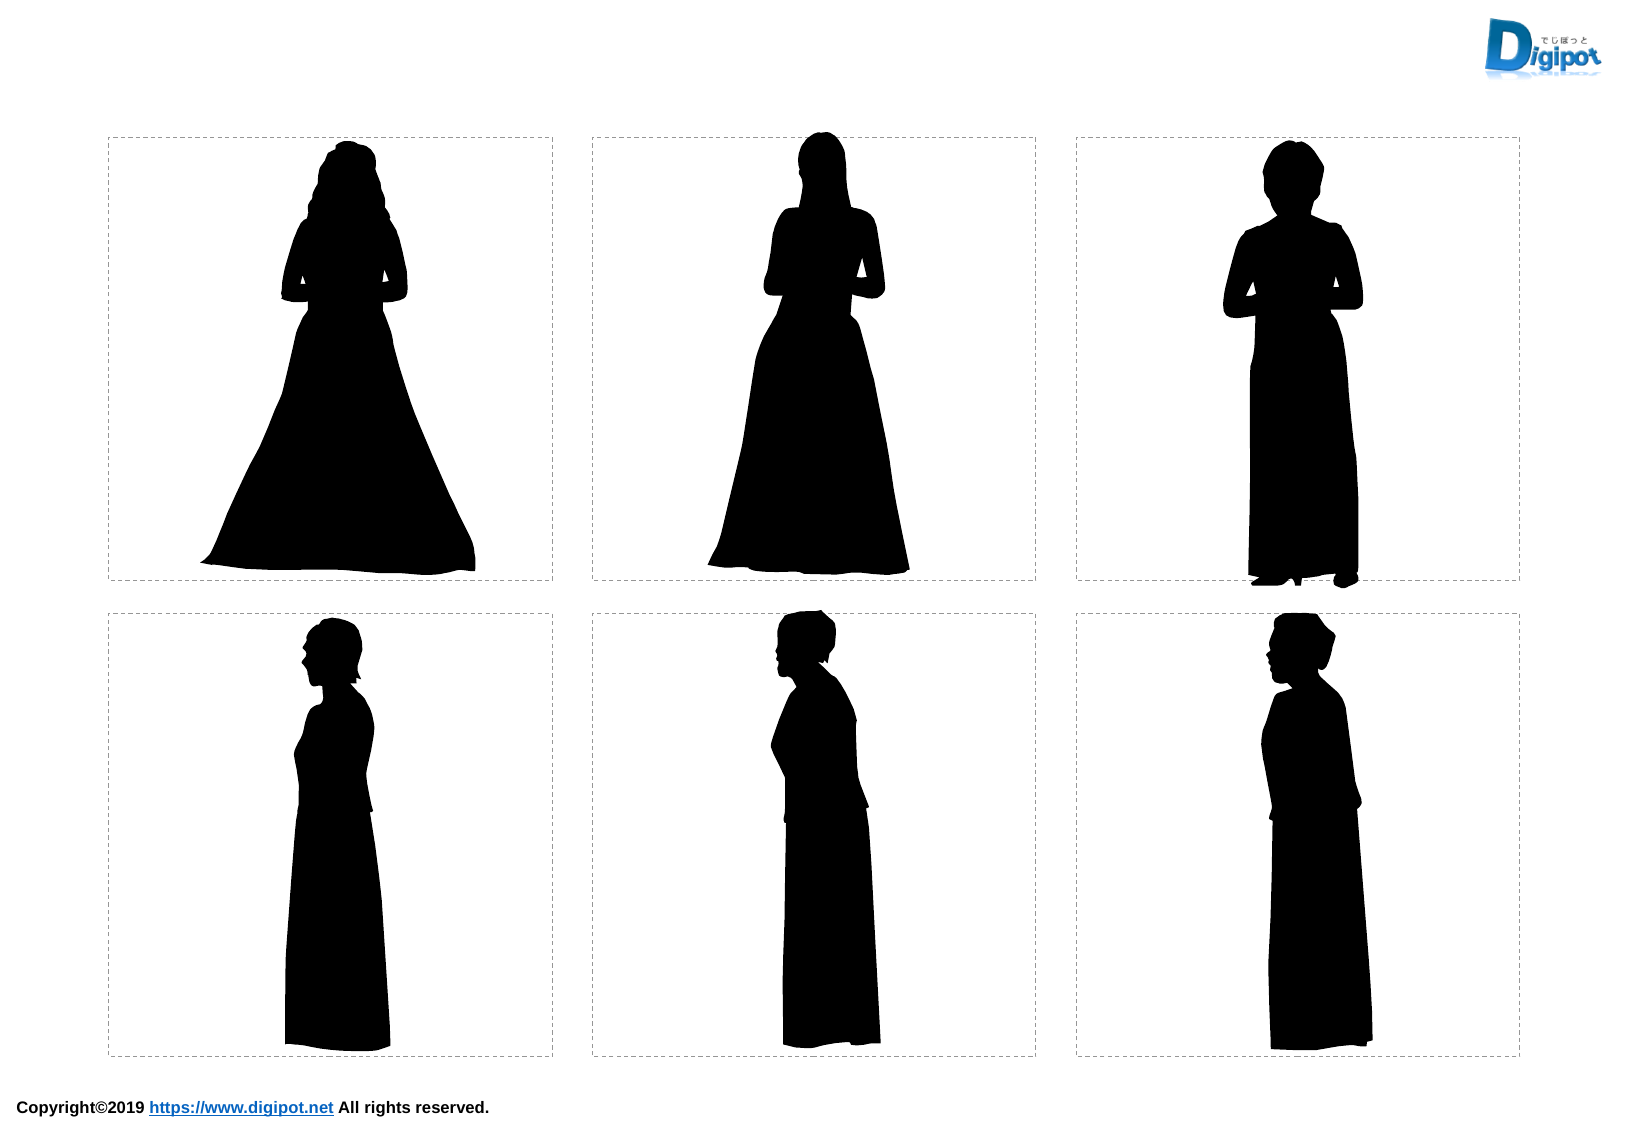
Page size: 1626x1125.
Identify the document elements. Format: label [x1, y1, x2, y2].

text_box [200, 141, 476, 575]
text_box [1223, 140, 1364, 589]
text_box [707, 132, 910, 575]
text_box [1261, 612, 1373, 1051]
picture [1485, 18, 1602, 82]
text_box [770, 609, 881, 1049]
text_box [285, 617, 391, 1052]
